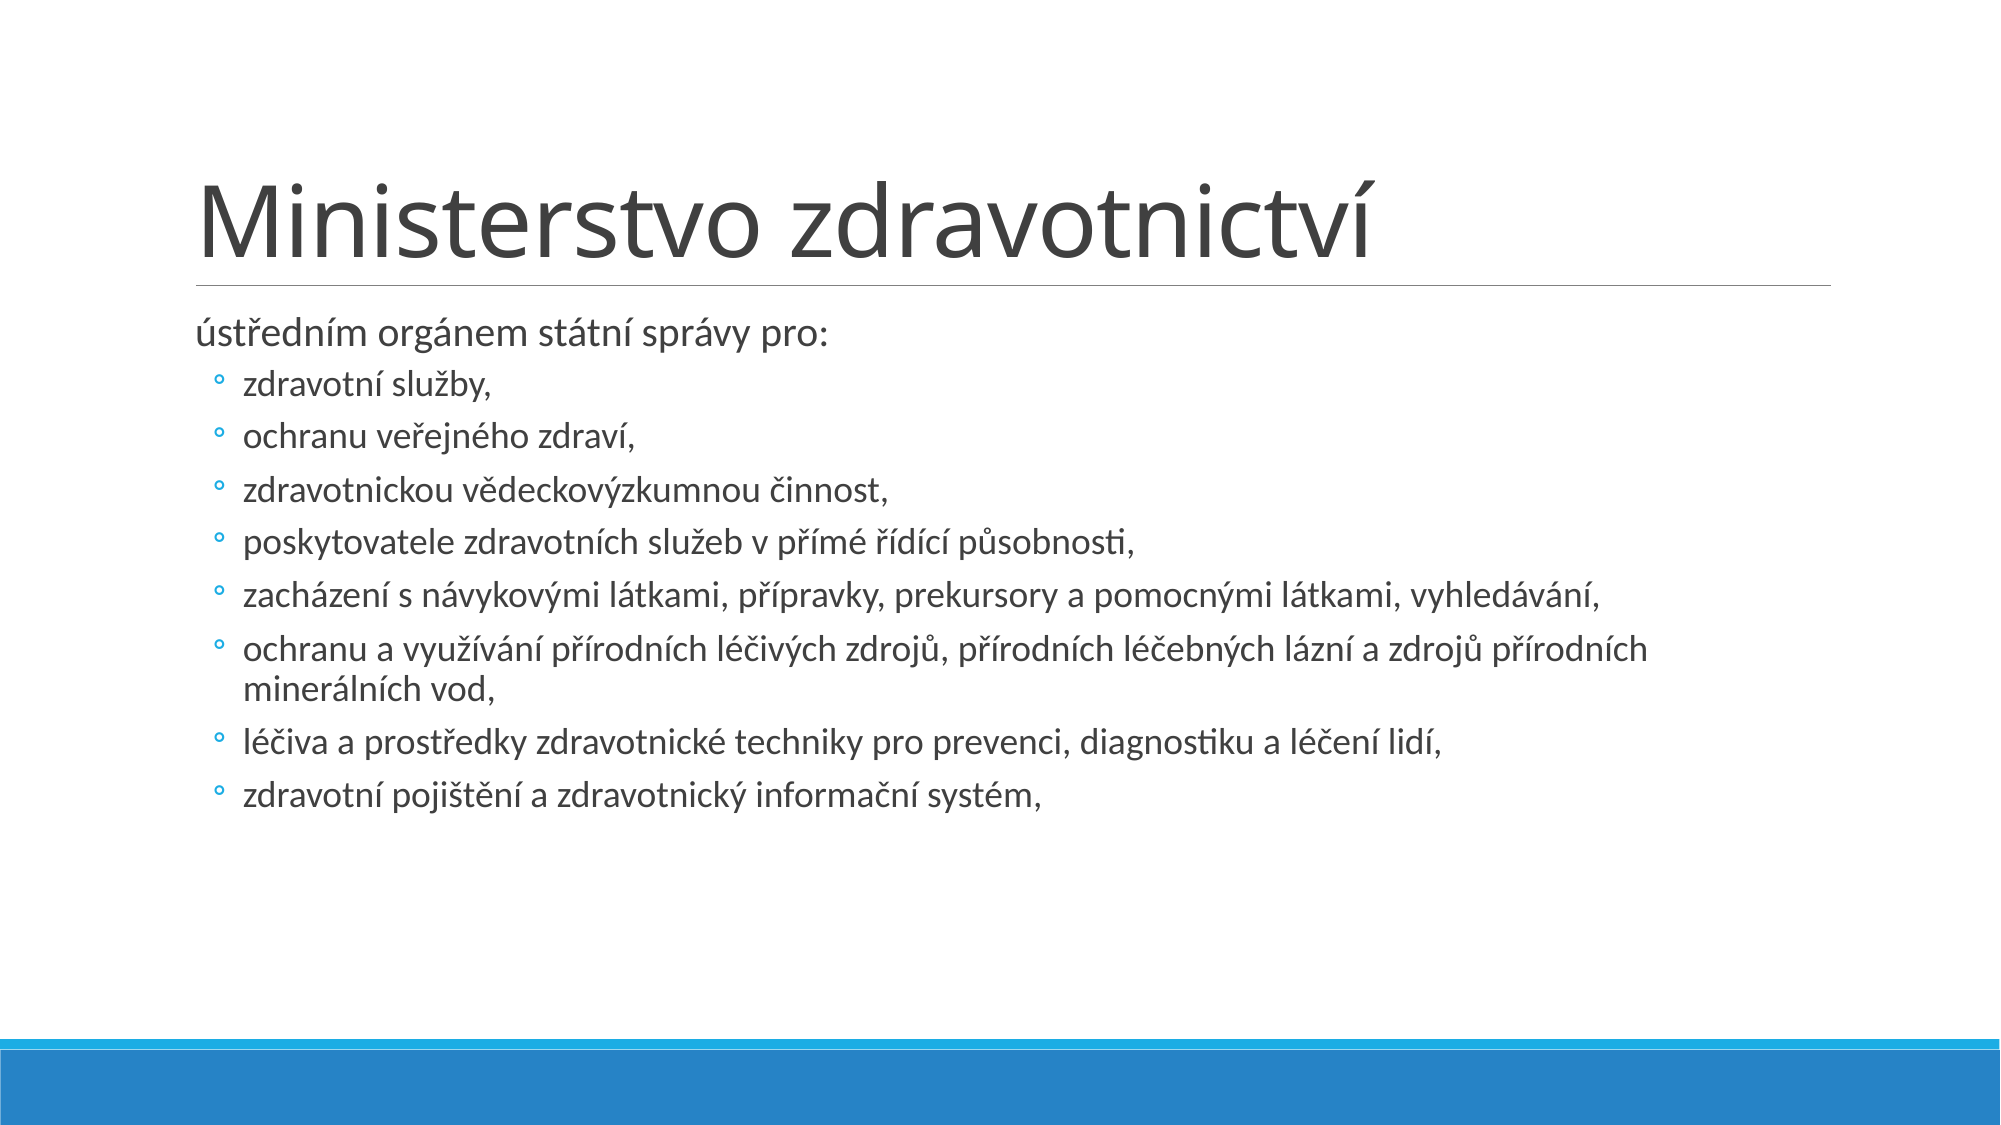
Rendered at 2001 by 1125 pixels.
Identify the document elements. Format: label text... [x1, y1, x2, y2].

title Ministerstvo zdravotnictví [180, 47, 1830, 285]
list ústředním orgánem státní správy pro: zdravotní služby, ochranu veřejného zdraví, zdravotnickou vědeckovýzkumnou činnost, poskytovatele zdravotních služeb v přímé řídící působnosti, zacházení s návykovými látkami, přípravky, prekursory a pomocnými látkami, vyhledávání, ochranu a využívání přírodních léčivých zdrojů, přírodních léčebných lázní a zdrojů přírodních minerálních vod, léčiva a prostředky zdravotnické techniky pro prevenci, diagnostiku a léčení lidí, zdravotní pojištění a zdravotnický informační systém, [180, 302, 1830, 963]
